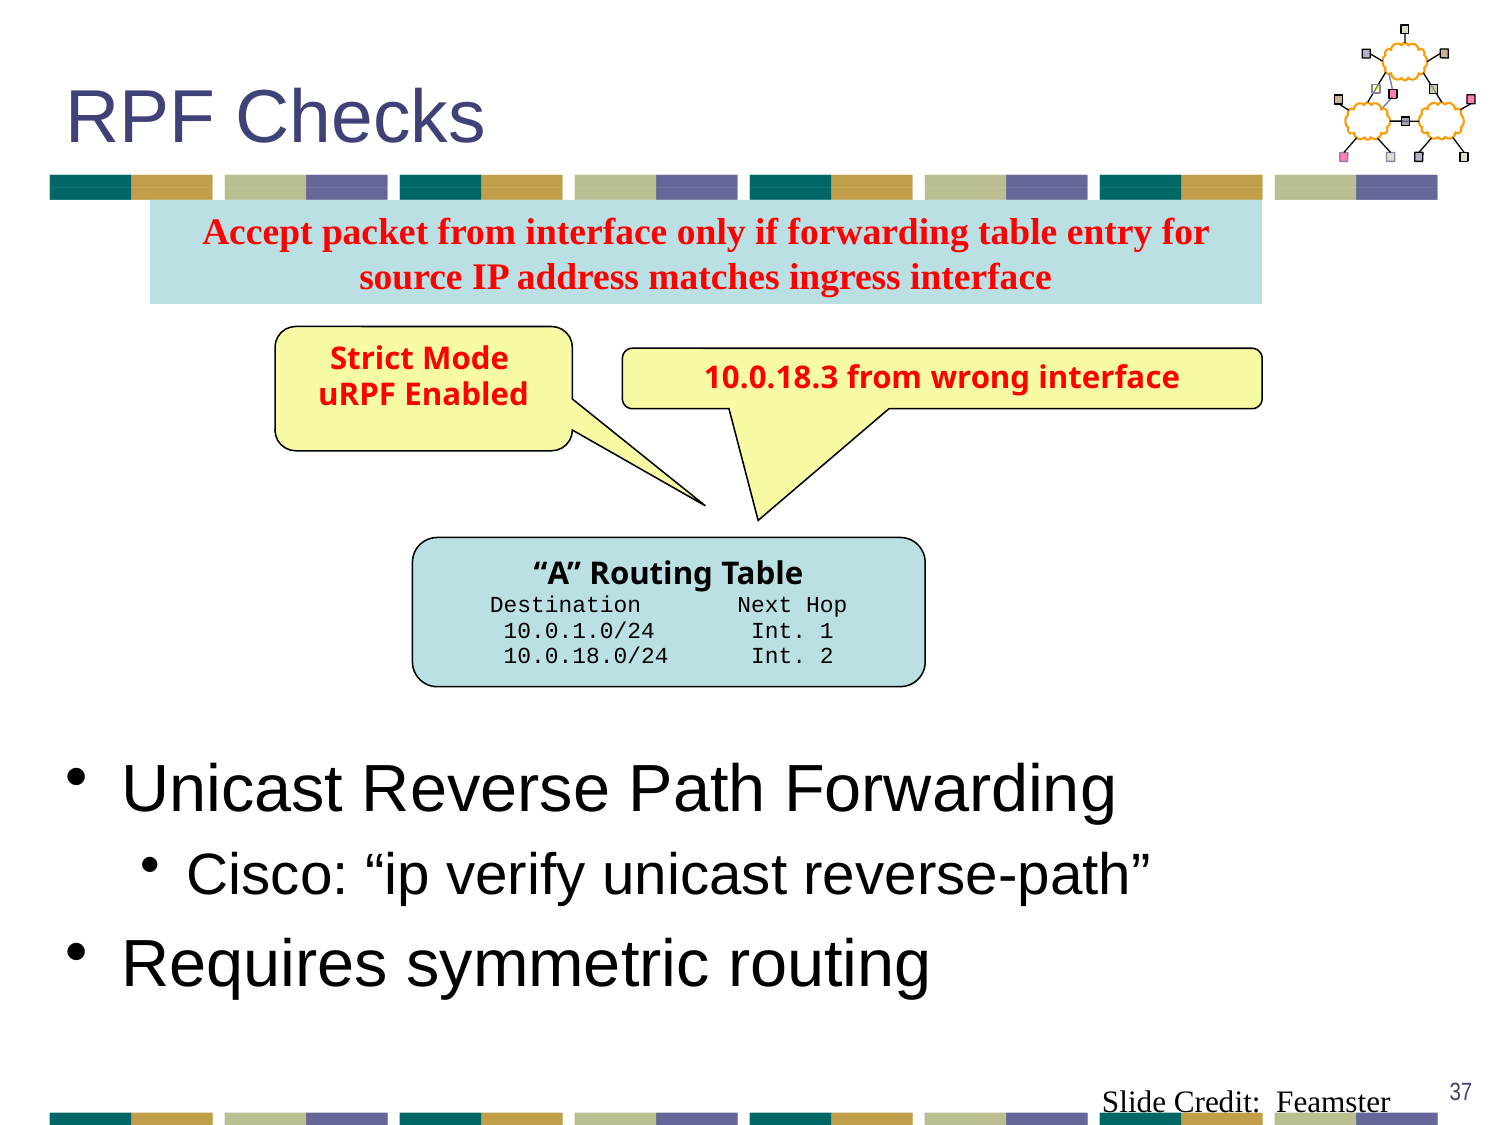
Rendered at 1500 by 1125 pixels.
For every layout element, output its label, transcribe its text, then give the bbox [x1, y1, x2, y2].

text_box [274, 326, 1263, 687]
text_box Accept packet from interface only if forwarding table entry for source IP address matches ingress interface [149, 199, 1263, 304]
list Unicast Reverse Path Forwarding Cisco: “ip verify unicast reverse-path” Requires symmetric routing [50, 737, 1438, 1000]
text_box Slide Credit: Feamster [1088, 1074, 1429, 1125]
title RPF Checks [50, 62, 1388, 163]
slide_number 37 [1174, 1037, 1488, 1113]
